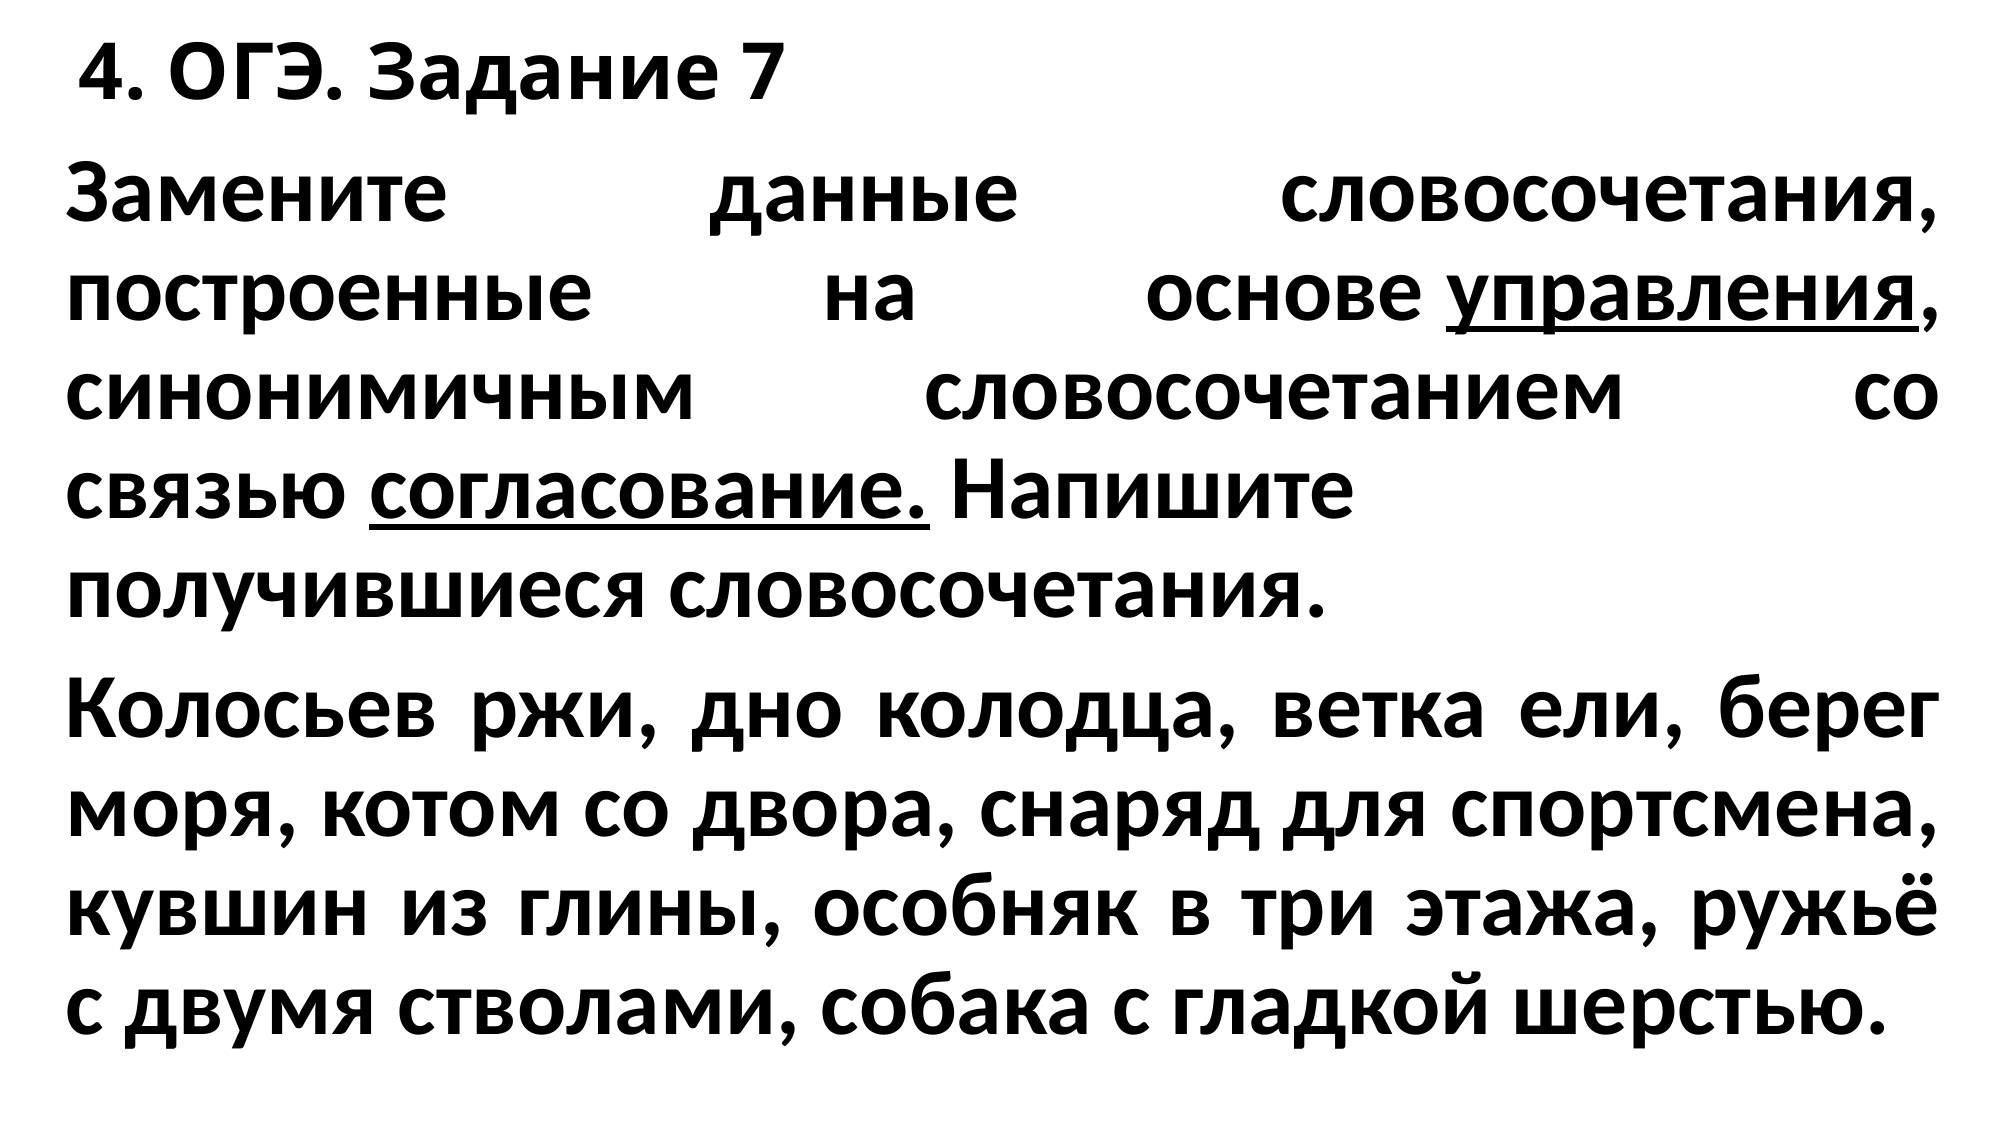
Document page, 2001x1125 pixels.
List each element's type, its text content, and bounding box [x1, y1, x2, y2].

list Замените данные словосочетания, построенные на основе управления, синонимичным словосочетанием со связью согласование. Напишите получившиеся словосочетания. Колосьев ржи, дно колодца, ветка ели, берег моря, котом со двора, снаряд для спортсмена, кувшин из глины, особняк в три этажа, ружьё с двумя стволами, собака с гладкой шерстью. [50, 134, 1958, 1075]
title 4. ОГЭ. Задание 7 [63, 23, 1905, 124]
